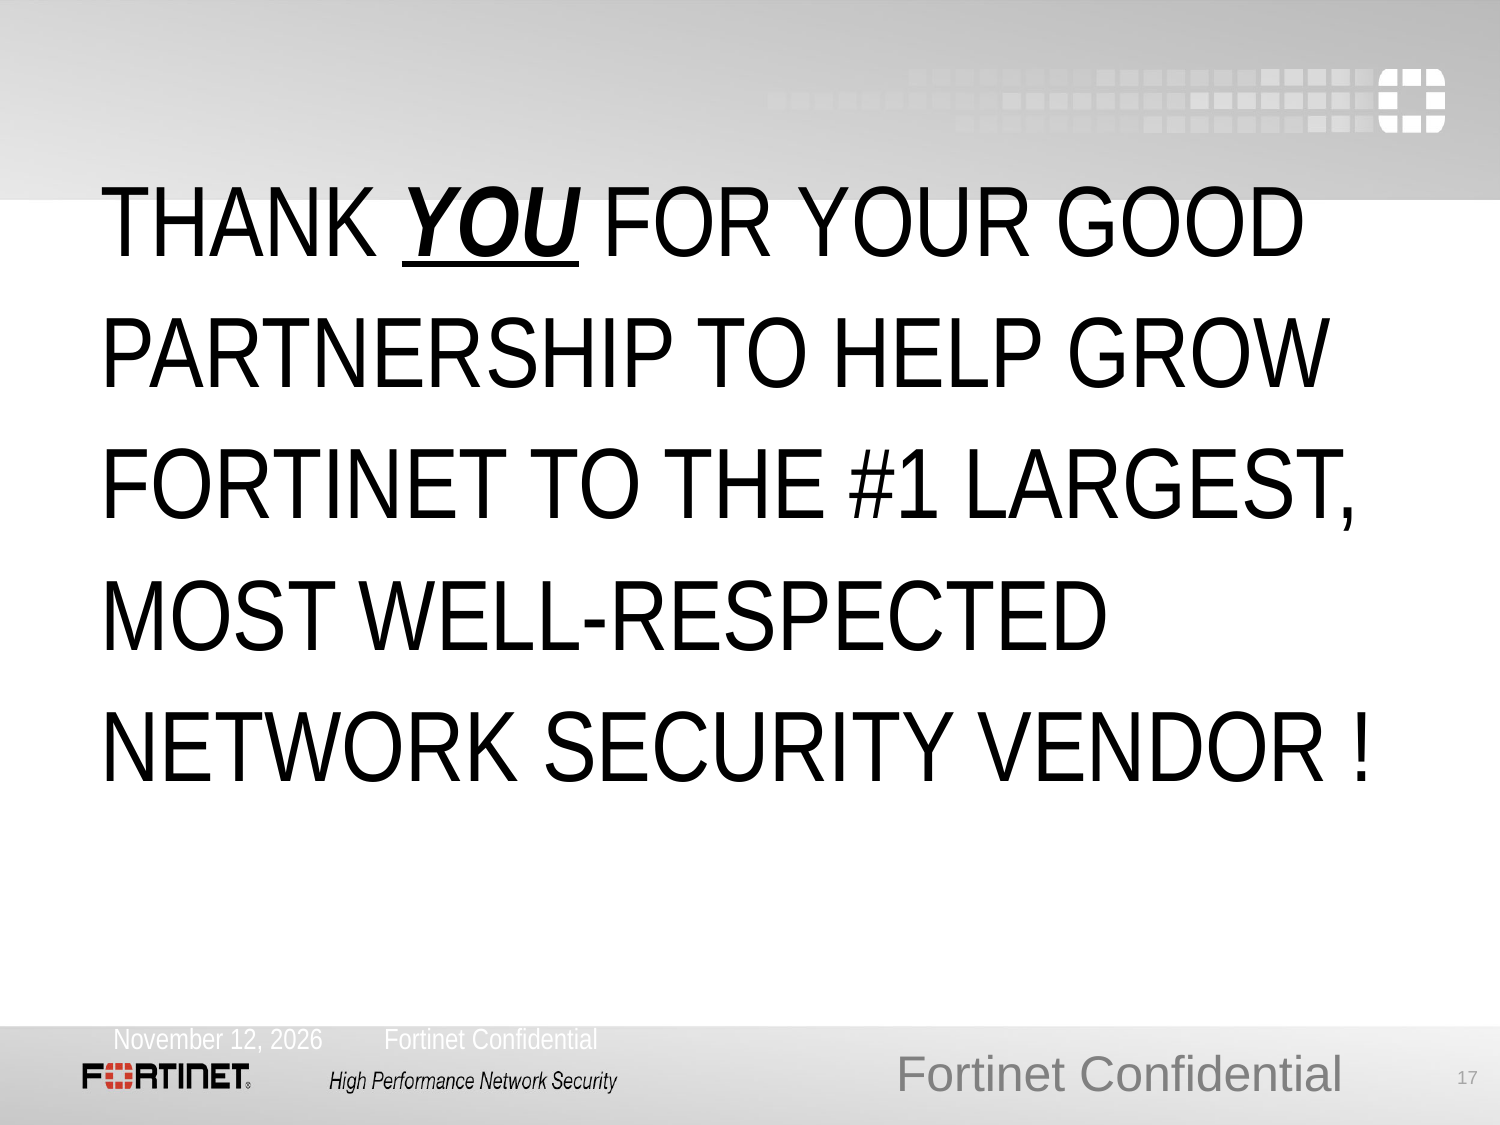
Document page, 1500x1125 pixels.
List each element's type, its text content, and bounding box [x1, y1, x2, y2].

title THANK YOU FOR YOUR GOOD PARTNERSHIP TO HELP GROW FORTINET TO THE #1 LARGEST, MOST WELL-RESPECTED NETWORK SECURITY VENDOR ! [100, 676, 1414, 918]
text_box Fortinet Confidential [881, 1033, 1440, 1080]
picture [0, 0, 1500, 1125]
